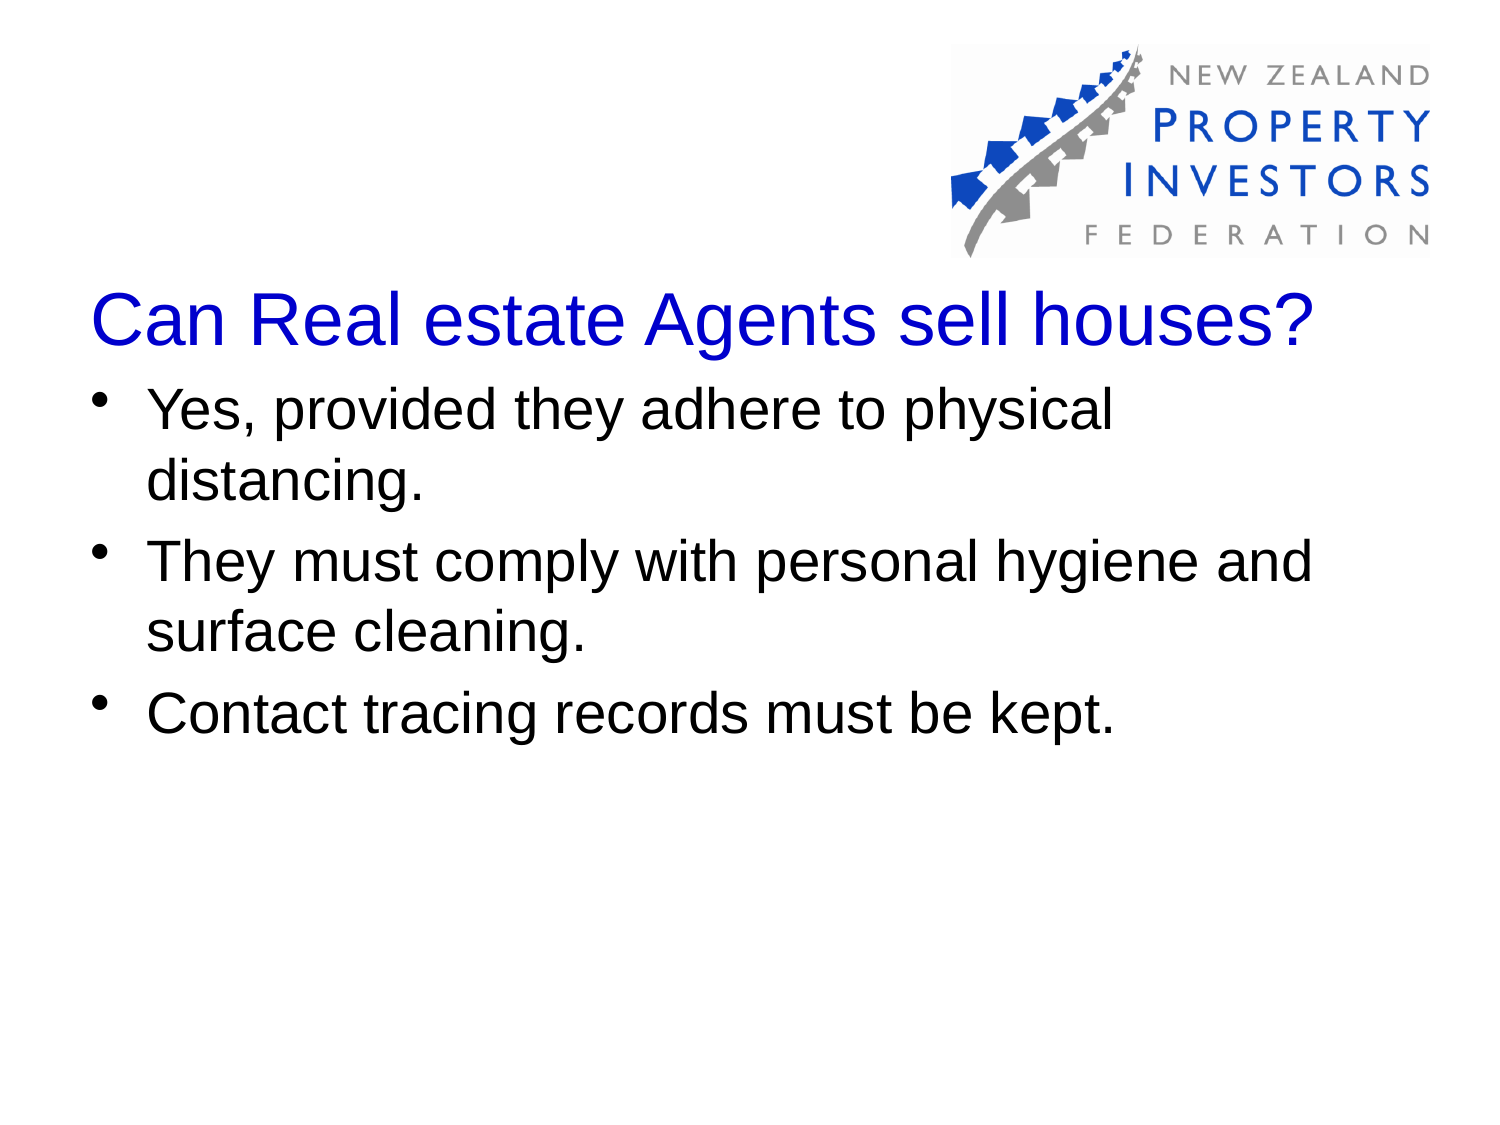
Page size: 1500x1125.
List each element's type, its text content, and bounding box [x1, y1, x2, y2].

list Can Real estate Agents sell houses? Yes, provided they adhere to physical distancing. They must comply with personal hygiene and surface cleaning. Contact tracing records must be kept. [74, 262, 1426, 1006]
picture [950, 44, 1430, 258]
